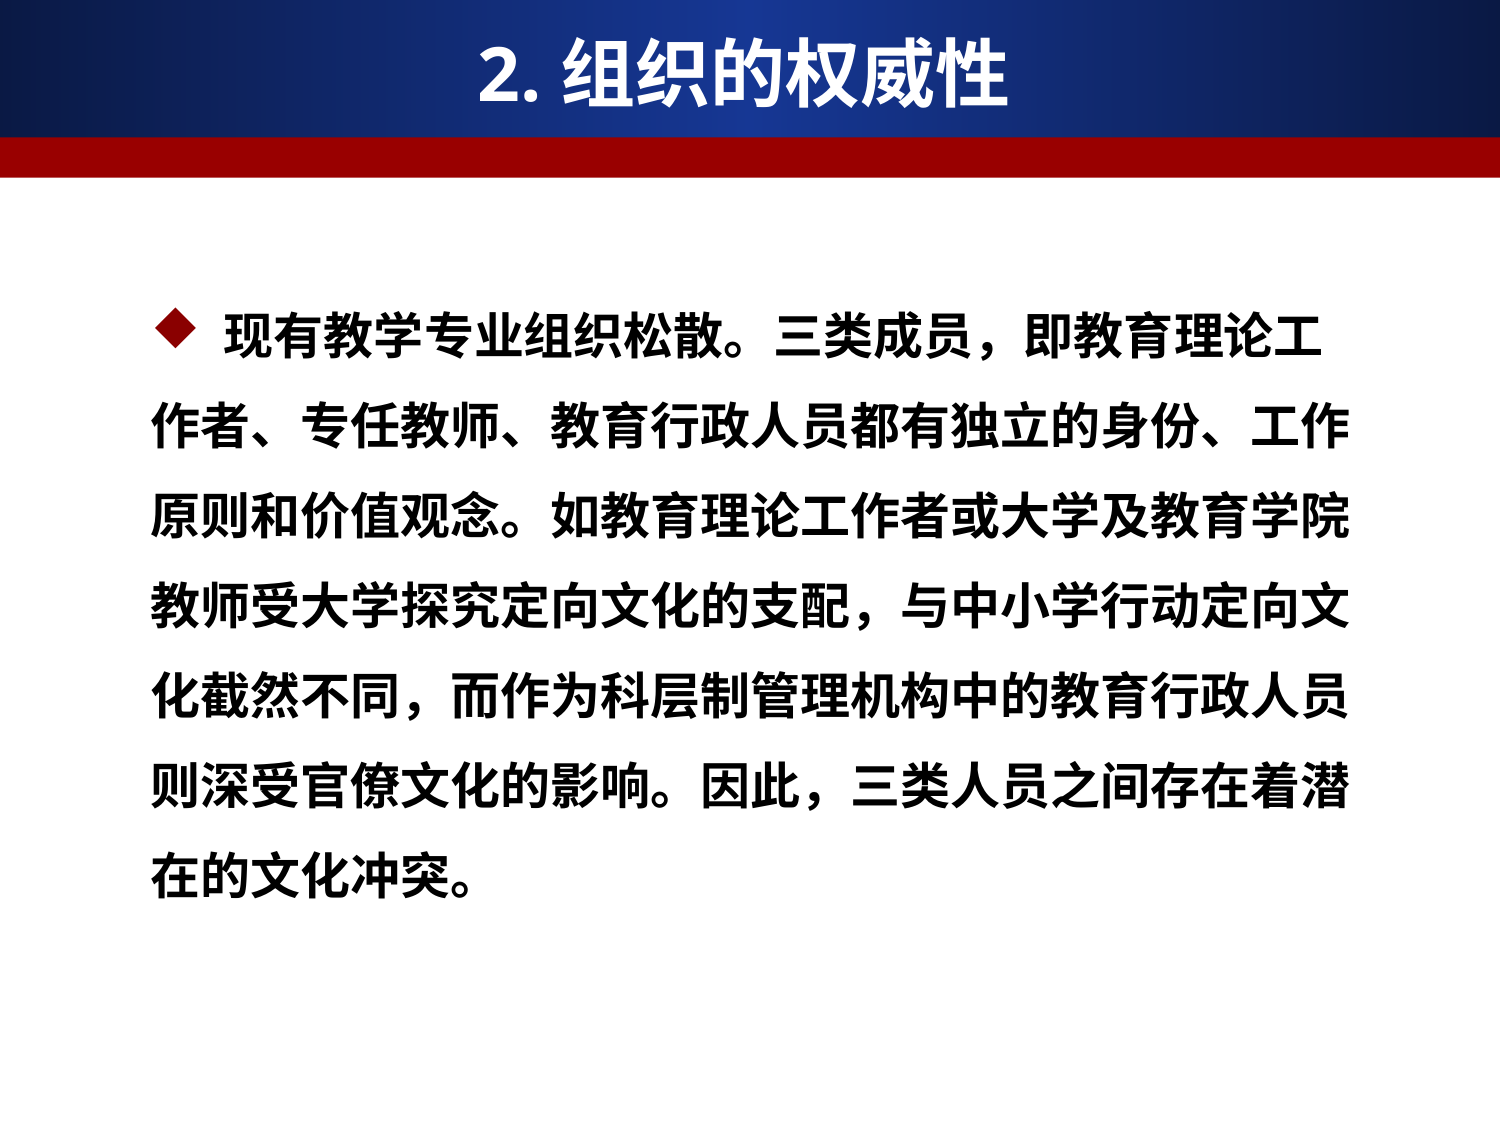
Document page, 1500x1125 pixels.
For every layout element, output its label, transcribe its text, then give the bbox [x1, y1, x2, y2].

title 2.组织的权威性 [50, 24, 1438, 118]
list 现有教学专业组织松散。三类成员，即教育理论工作者、专任教师、教育行政人员都有独立的身份、工作原则和价值观念。如教育理论工作者或大学及教育学院教师受大学探究定向文化的支配，与中小学行动定向文化截然不同，而作为科层制管理机构中的教育行政人员则深受官僚文化的影响。因此，三类人员之间存在着潜在的文化冲突。 [135, 267, 1376, 929]
